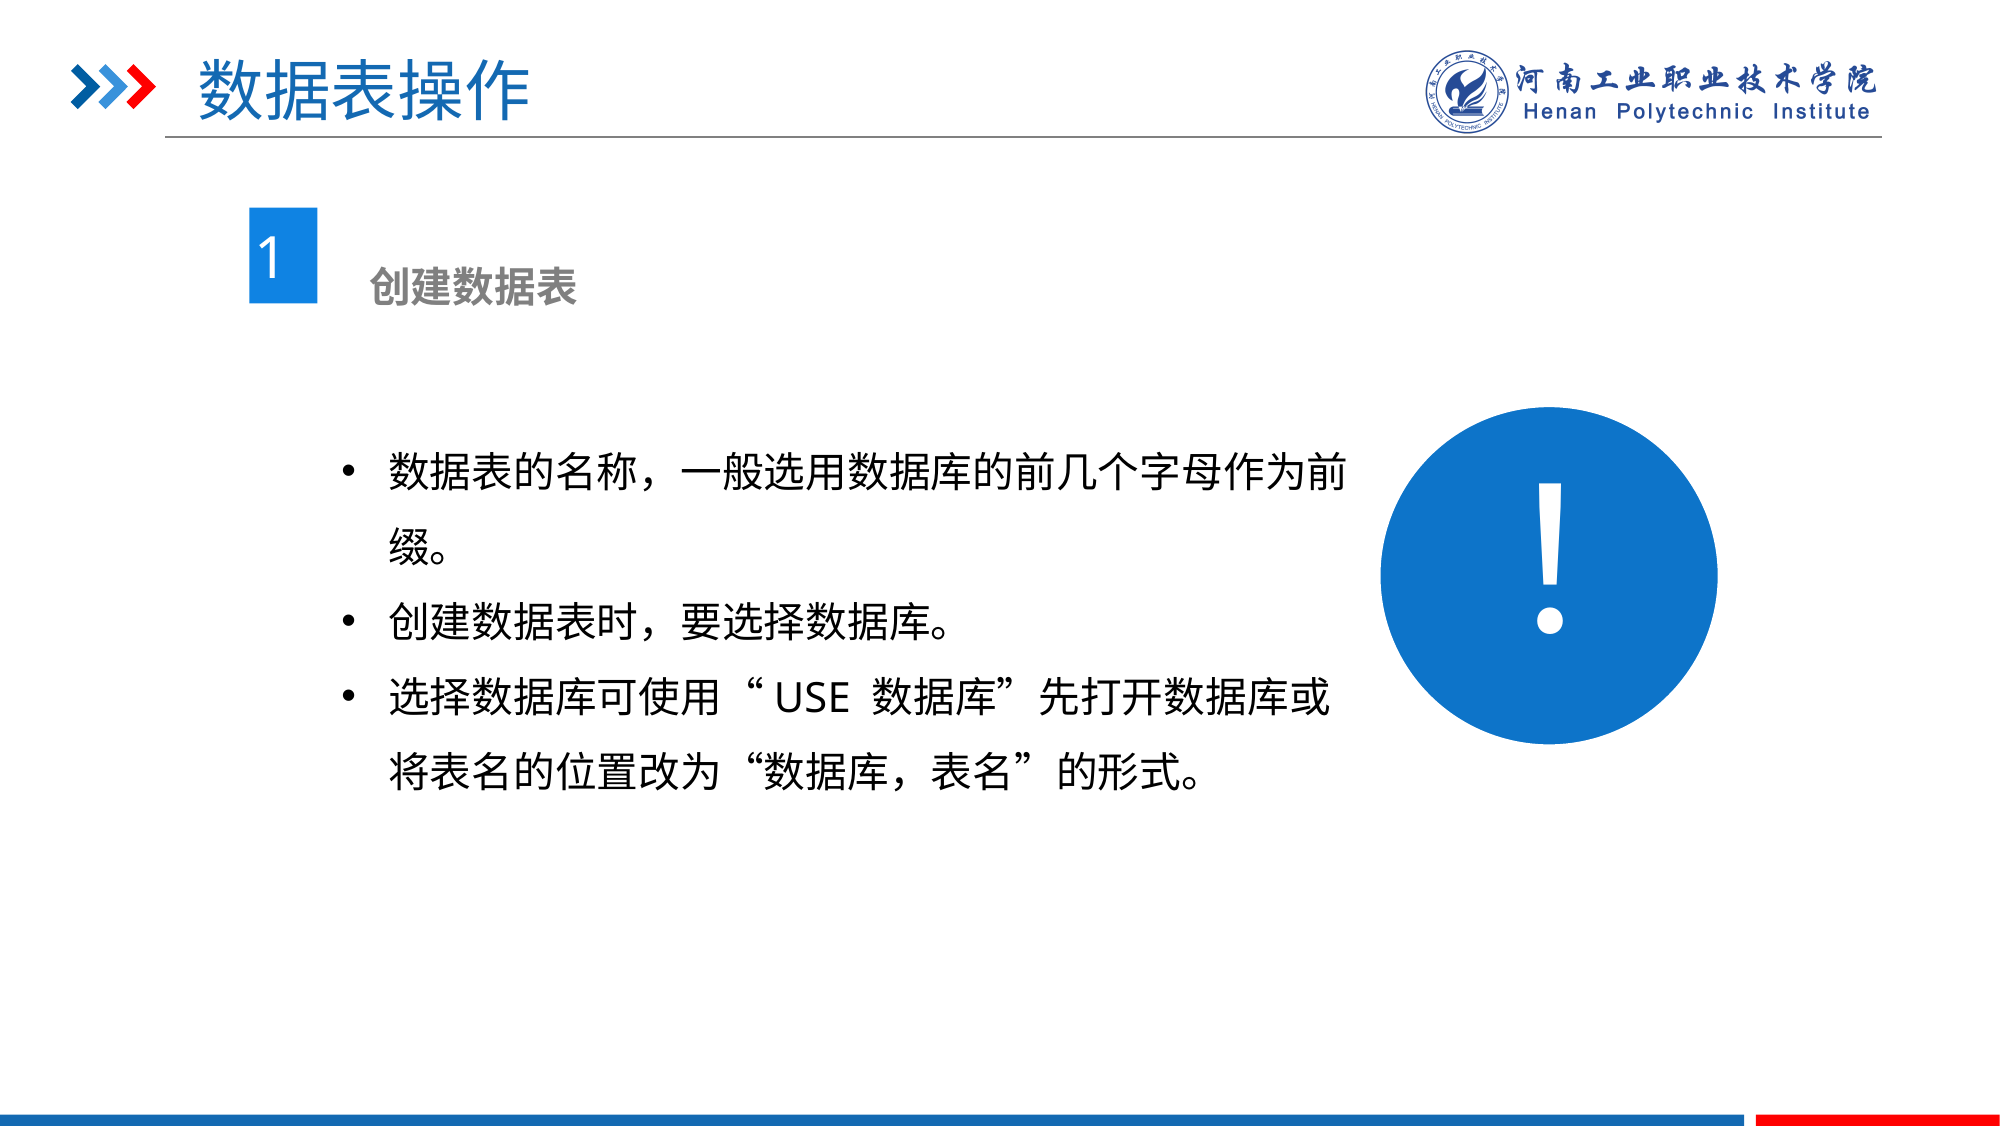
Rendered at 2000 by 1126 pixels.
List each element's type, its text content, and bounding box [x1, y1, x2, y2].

title 数据表操作 [177, 25, 952, 153]
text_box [249, 207, 318, 304]
text_box 数据表的名称，一般选用数据库的前几个字母作为前缀。 创建数据表时，要选择数据库。 选择数据库可使用“USE 数据库”先打开数据库或将表名的位置改为“数据库，表名”的形式。 [326, 413, 1382, 803]
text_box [1377, 404, 1721, 747]
text_box 创建数据表 [319, 245, 1092, 380]
picture [1407, 46, 1882, 140]
